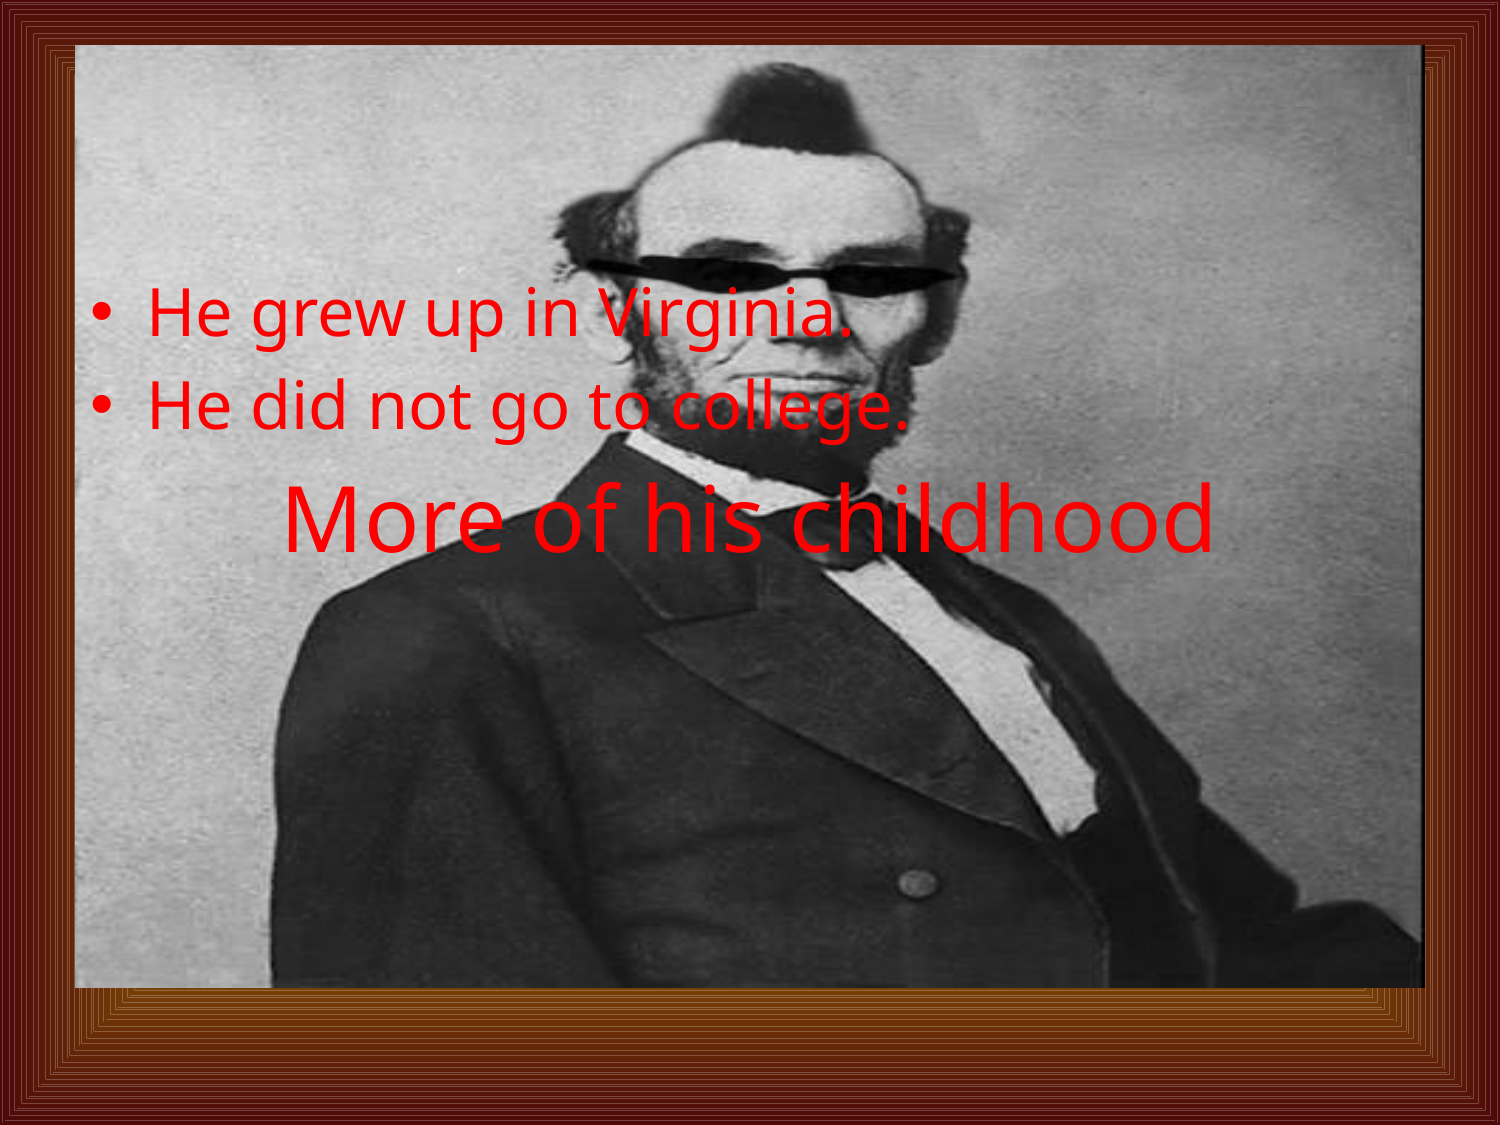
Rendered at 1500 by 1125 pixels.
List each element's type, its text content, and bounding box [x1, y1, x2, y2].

list He grew up in Virginia. He did not go to college. [75, 262, 1425, 1005]
title More of his childhood [75, 45, 1425, 262]
